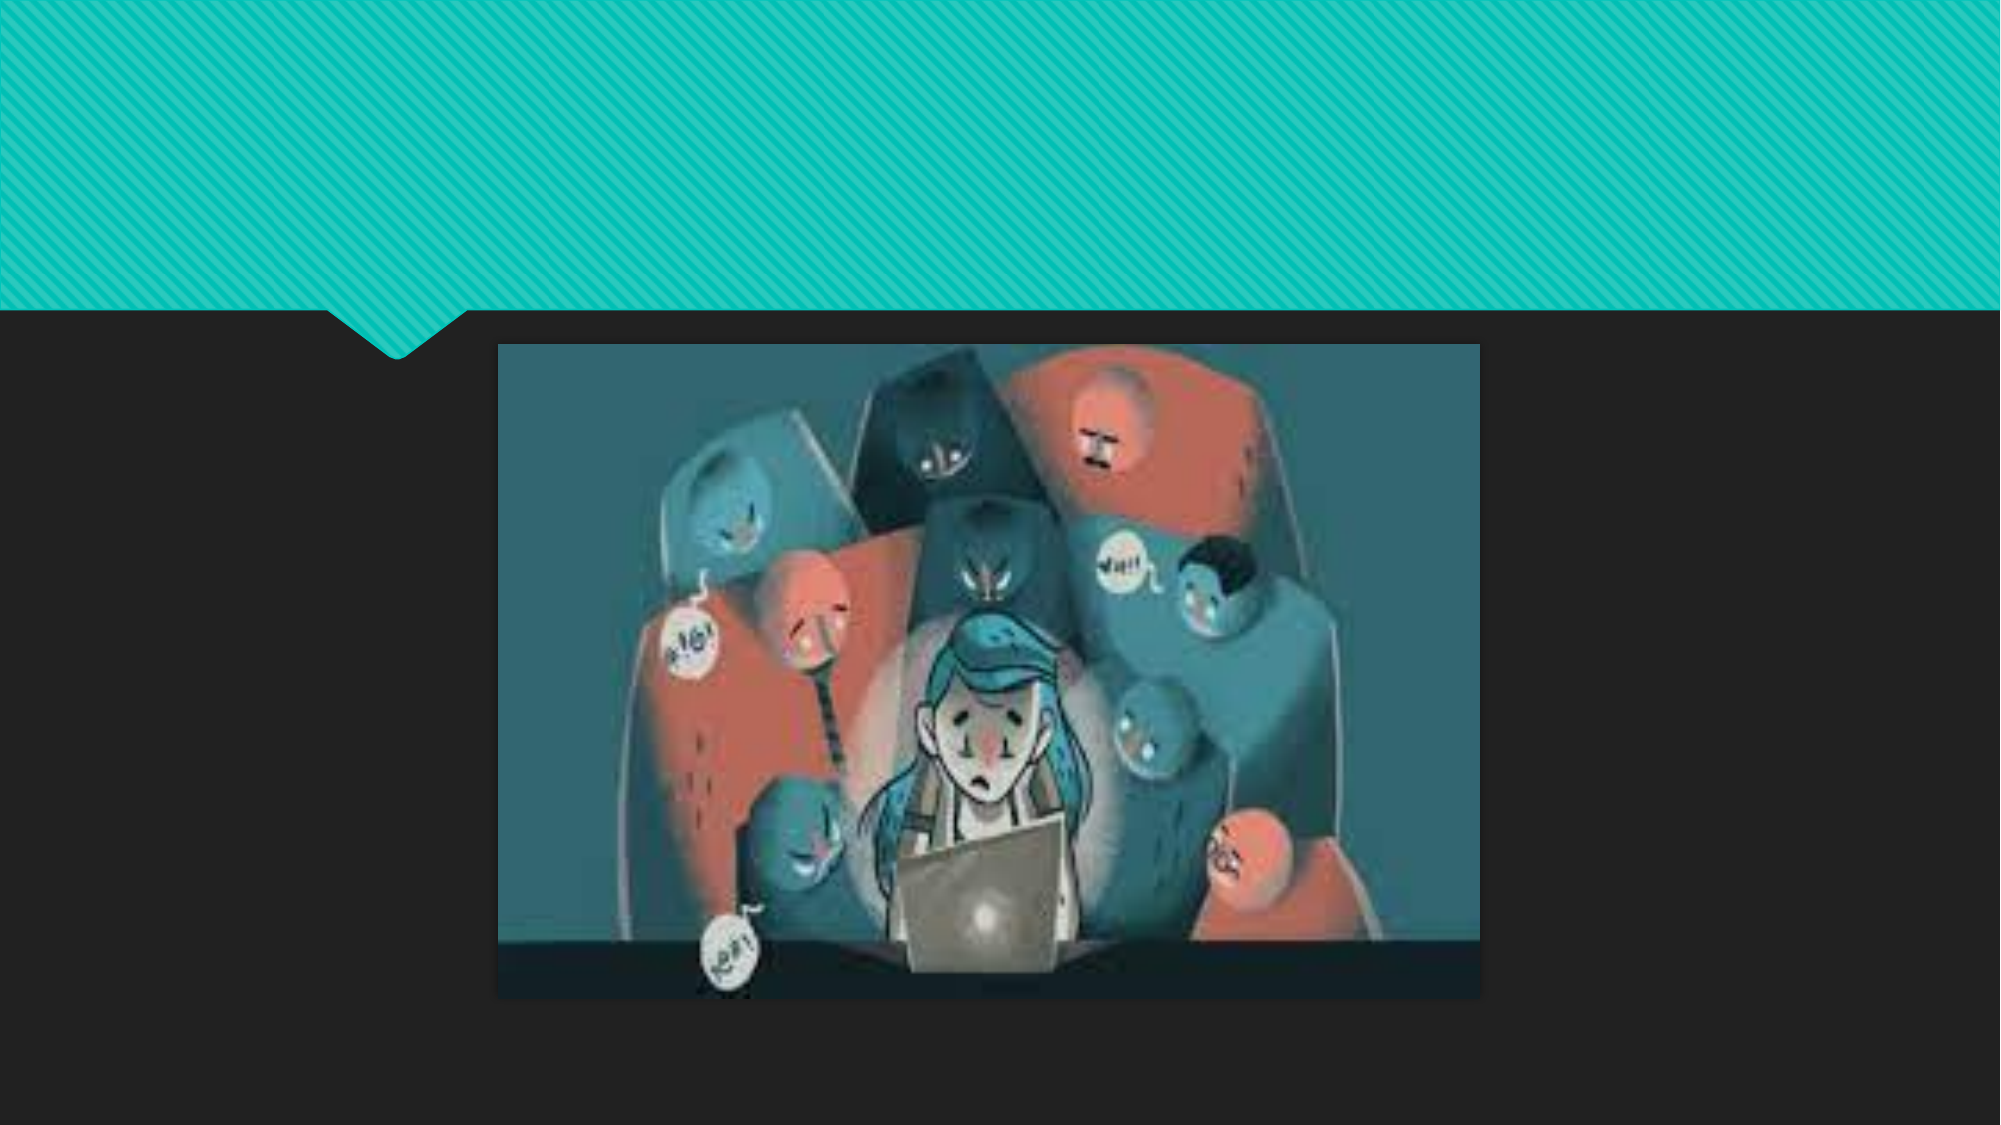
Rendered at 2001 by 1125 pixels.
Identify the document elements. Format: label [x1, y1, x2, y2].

list [498, 344, 1481, 999]
